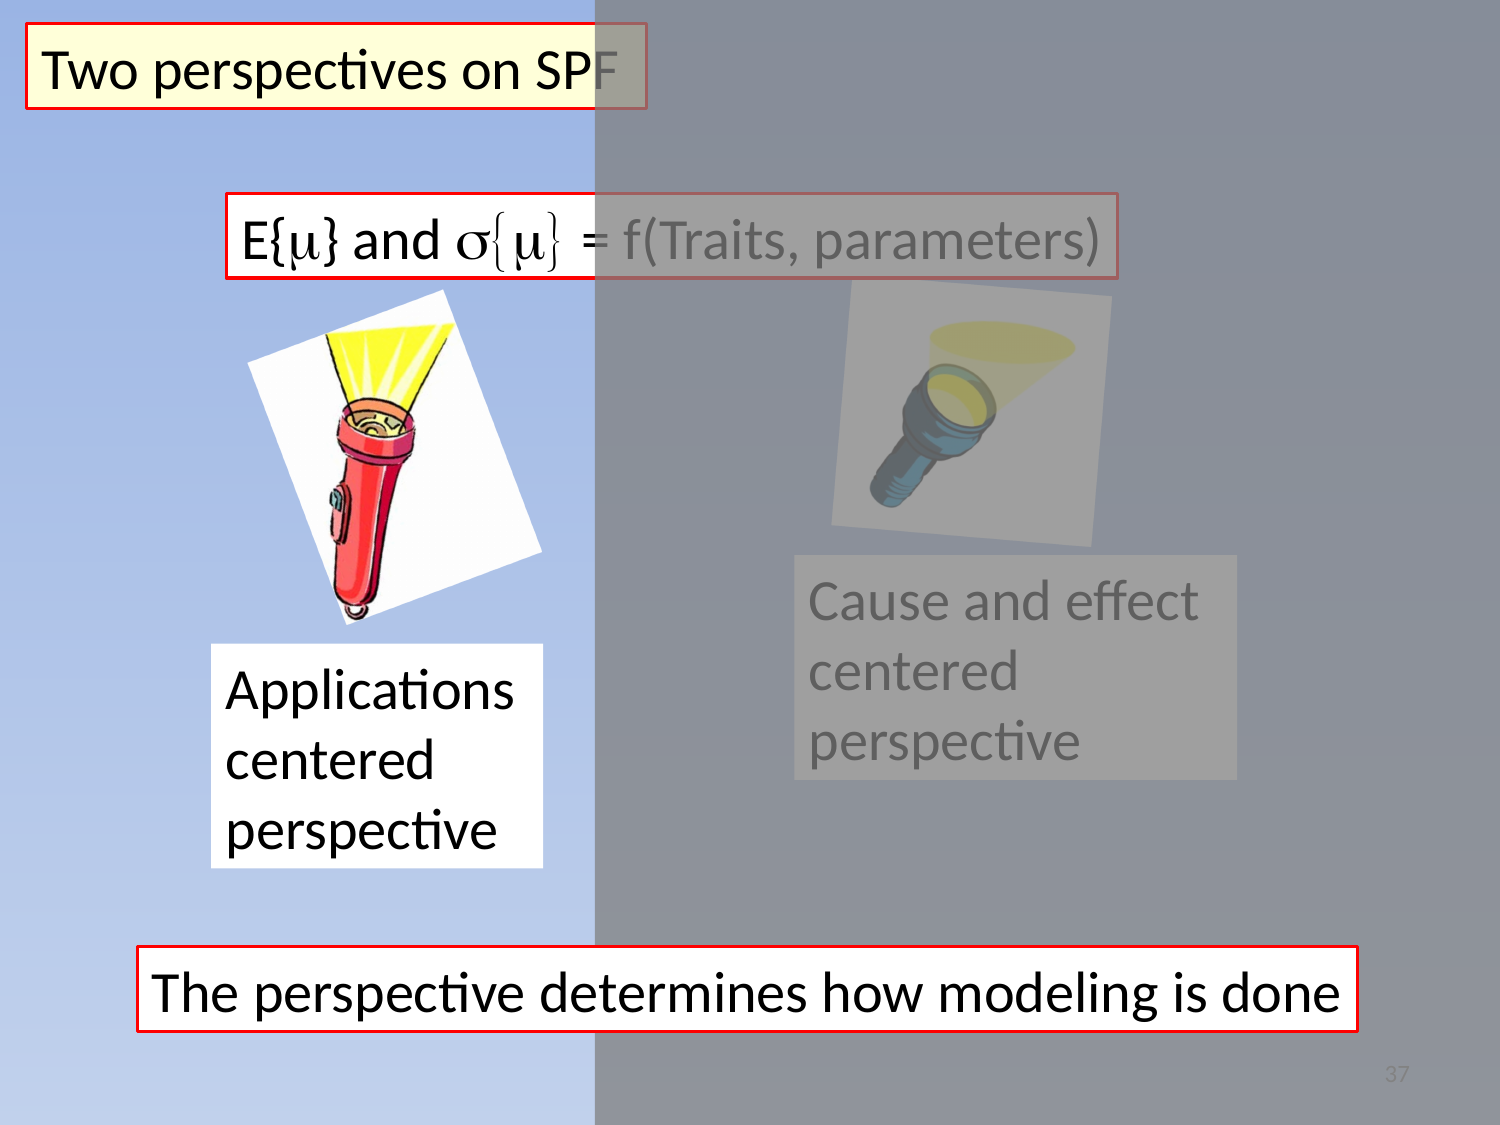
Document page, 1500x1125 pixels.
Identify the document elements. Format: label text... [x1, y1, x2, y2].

picture [841, 284, 1102, 537]
text_box E{m} and s{m} = f(Traits, parameters) [226, 193, 593, 279]
text_box The perspective determines how modeling is done [137, 946, 1358, 1032]
text_box Applications centered perspective [211, 643, 544, 869]
text_box Two perspectives on SPF [26, 23, 593, 109]
picture [248, 290, 541, 624]
text_box [593, 0, 1500, 1125]
